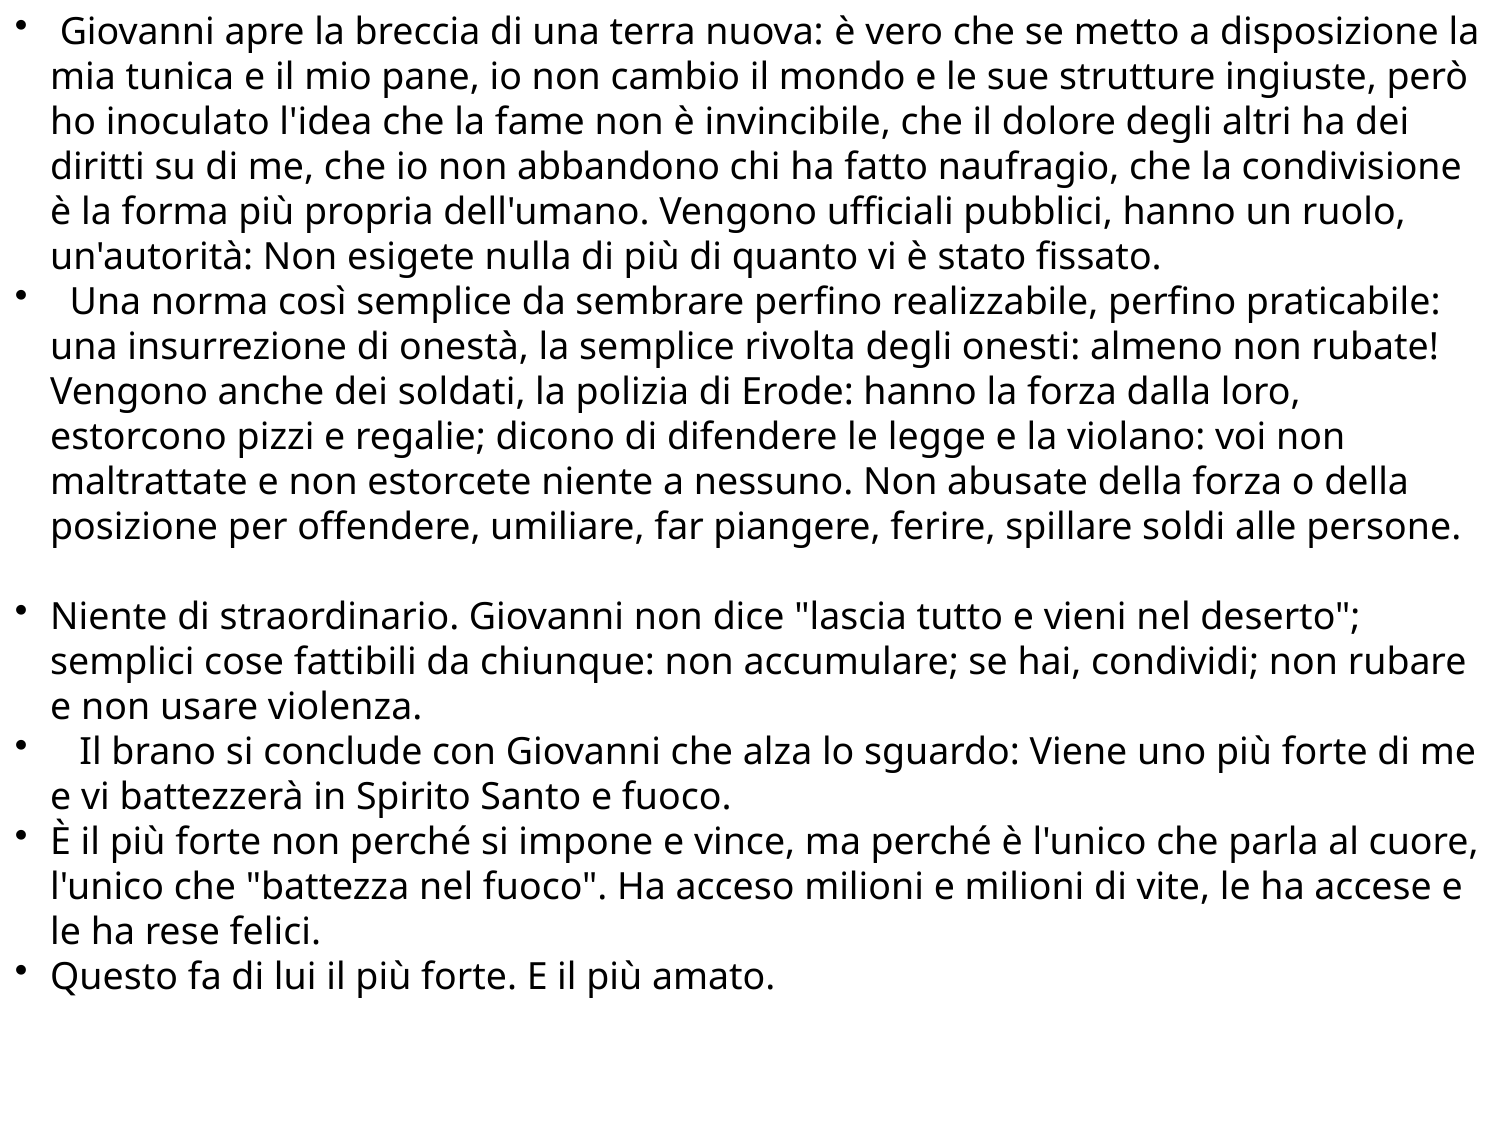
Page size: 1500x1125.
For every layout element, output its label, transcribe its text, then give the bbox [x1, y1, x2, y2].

text_box Giovanni apre la breccia di una terra nuova: è vero che se metto a disposizione la mia tunica e il mio pane, io non cambio il mondo e le sue strutture ingiuste, però ho inoculato l'idea che la fame non è invincibile, che il dolore degli altri ha dei diritti su di me, che io non abbandono chi ha fatto naufragio, che la condivisione è la forma più propria dell'umano. Vengono ufficiali pubblici, hanno un ruolo, un'autorità: Non esigete nulla di più di quanto vi è stato fissato. Una norma così semplice da sembrare perfino realizzabile, perfino praticabile: una insurrezione di onestà, la semplice rivolta degli onesti: almeno non rubate! Vengono anche dei soldati, la polizia di Erode: hanno la forza dalla loro, estorcono pizzi e regalie; dicono di difendere le legge e la violano: voi non maltrattate e non estorcete niente a nessuno. Non abusate della forza o della posizione per offendere, umiliare, far piangere, ferire, spillare soldi alle persone. Niente di straordinario. Giovanni non dice "lascia tutto e vieni nel deserto"; semplici cose fattibili da chiunque: non accumulare; se hai, condividi; non rubare e non usare violenza. Il brano si conclude con Giovanni che alza lo sguardo: Viene uno più forte di me e vi battezzerà in Spirito Santo e fuoco. È il più forte non perché si impone e vince, ma perché è l'unico che parla al cuore, l'unico che "battezza nel fuoco". Ha acceso milioni e milioni di vite, le ha accese e le ha rese felici. Questo fa di lui il più forte. E il più amato. [0, 0, 1500, 1005]
